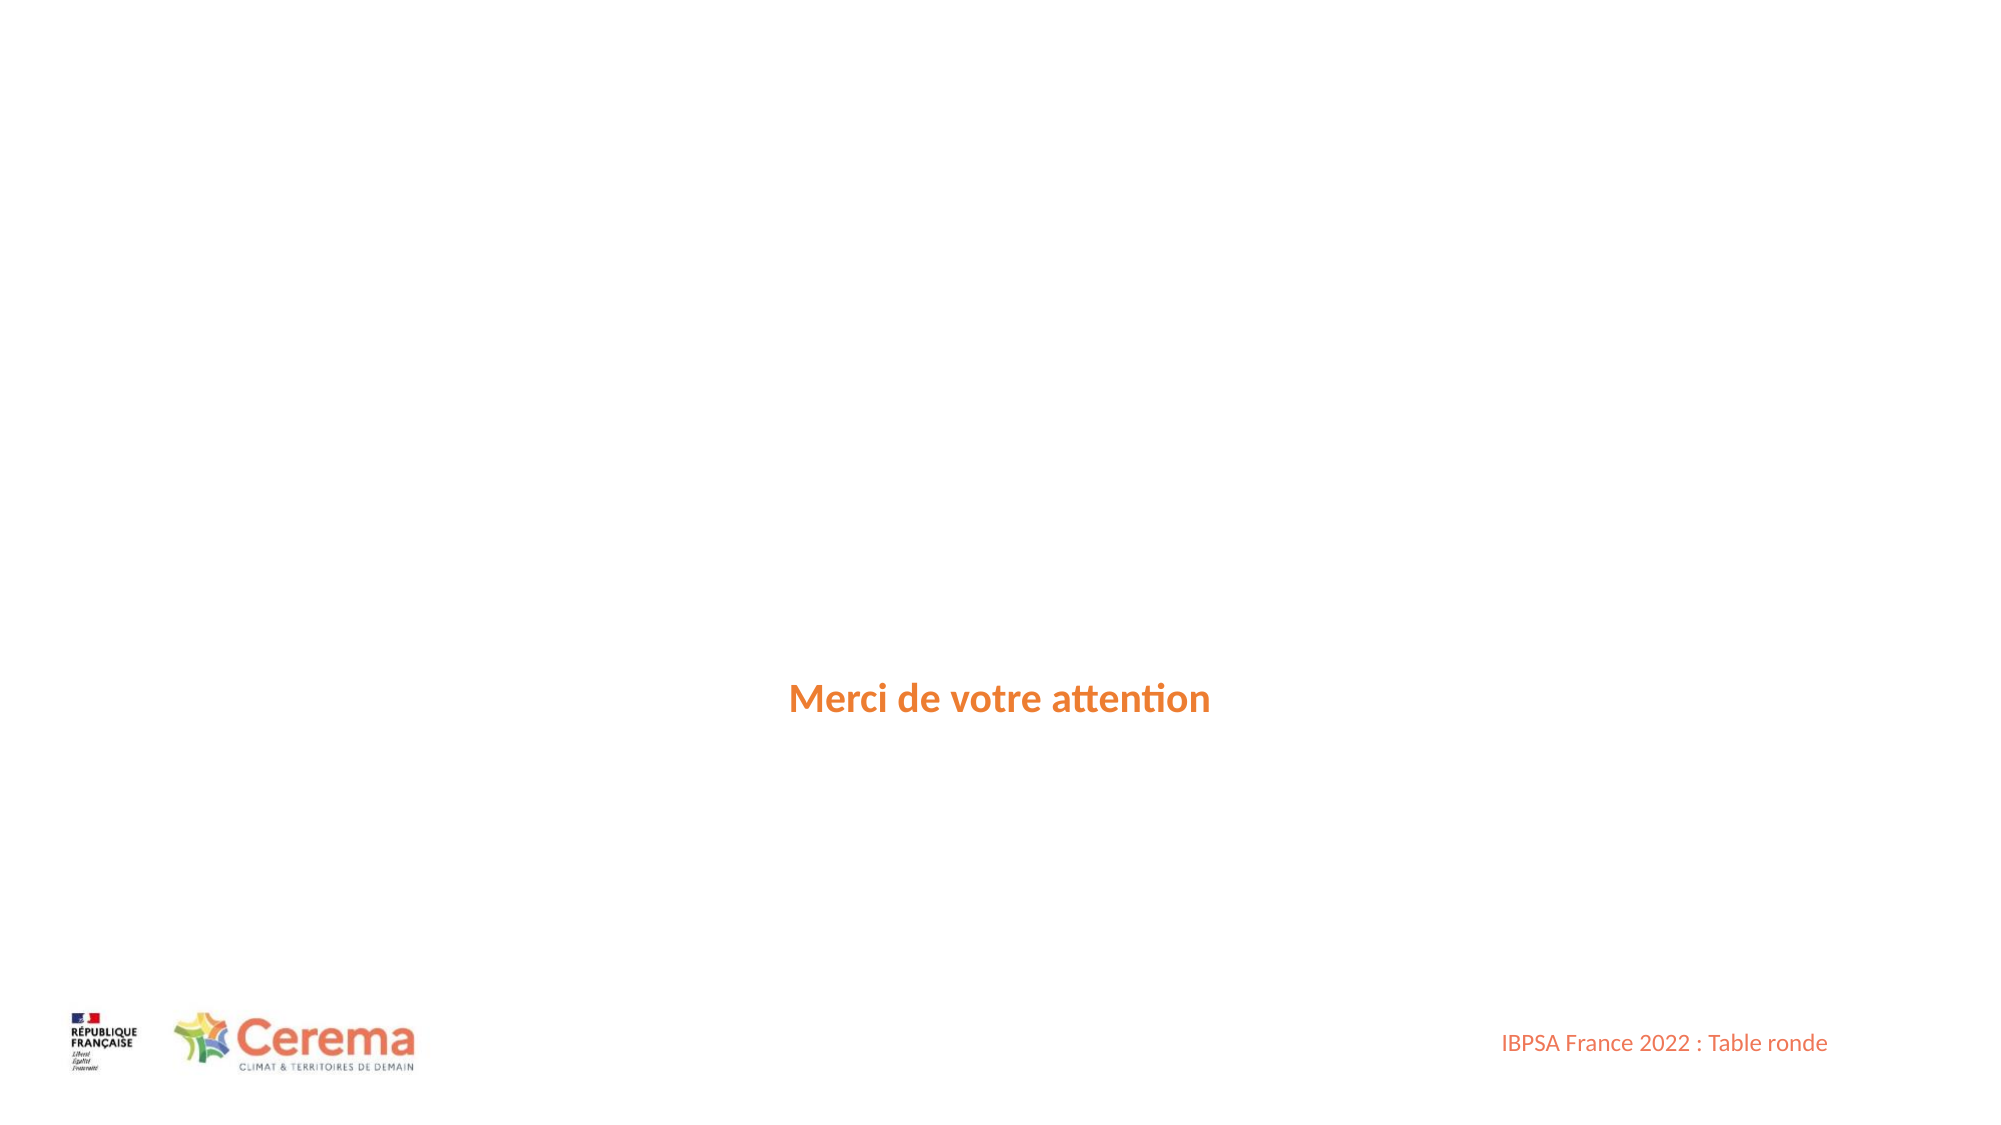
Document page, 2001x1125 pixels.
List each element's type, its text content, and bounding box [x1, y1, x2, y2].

list Merci de votre attention [704, 596, 1296, 796]
picture [45, 994, 475, 1095]
list IBPSA France 2022 : Table ronde [1342, 1018, 1844, 1072]
